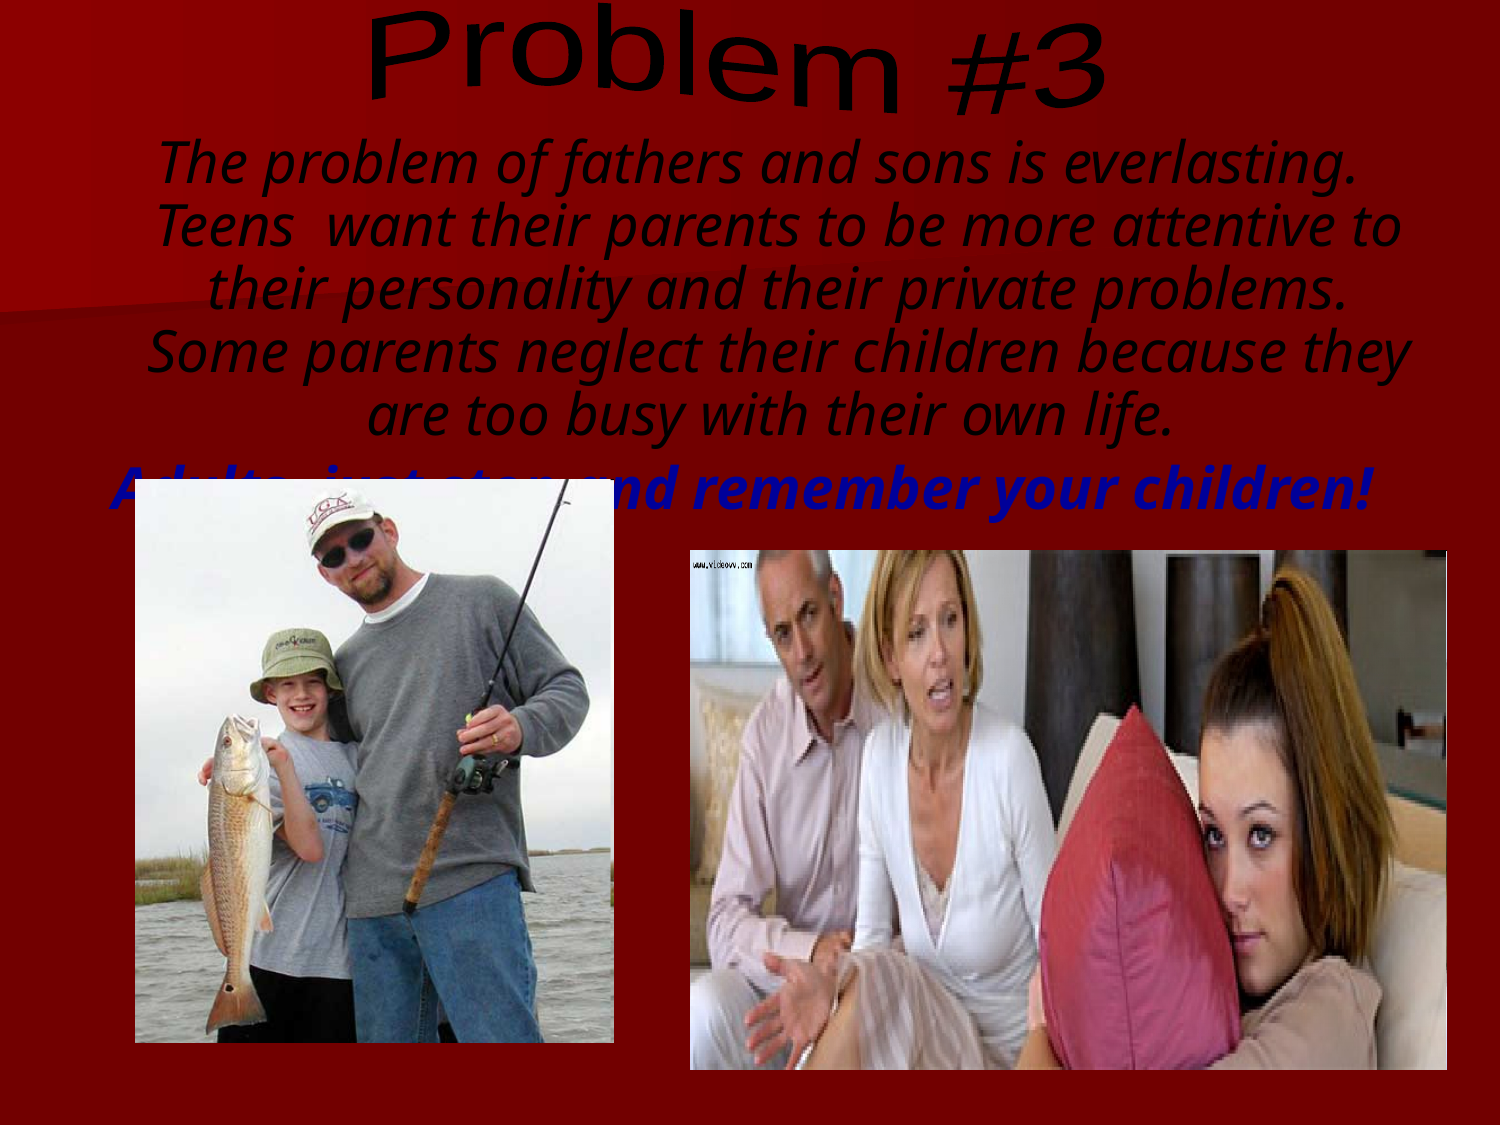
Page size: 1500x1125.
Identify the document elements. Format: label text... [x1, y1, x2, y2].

list The problem of fathers and sons is everlasting. Teens want their parents to be more attentive to their personality and their private problems. Some parents neglect their children because they are too busy with their own life. Adults, just stop and remember your children! [64, 125, 1438, 497]
picture [690, 550, 1448, 1071]
picture [135, 479, 614, 1043]
